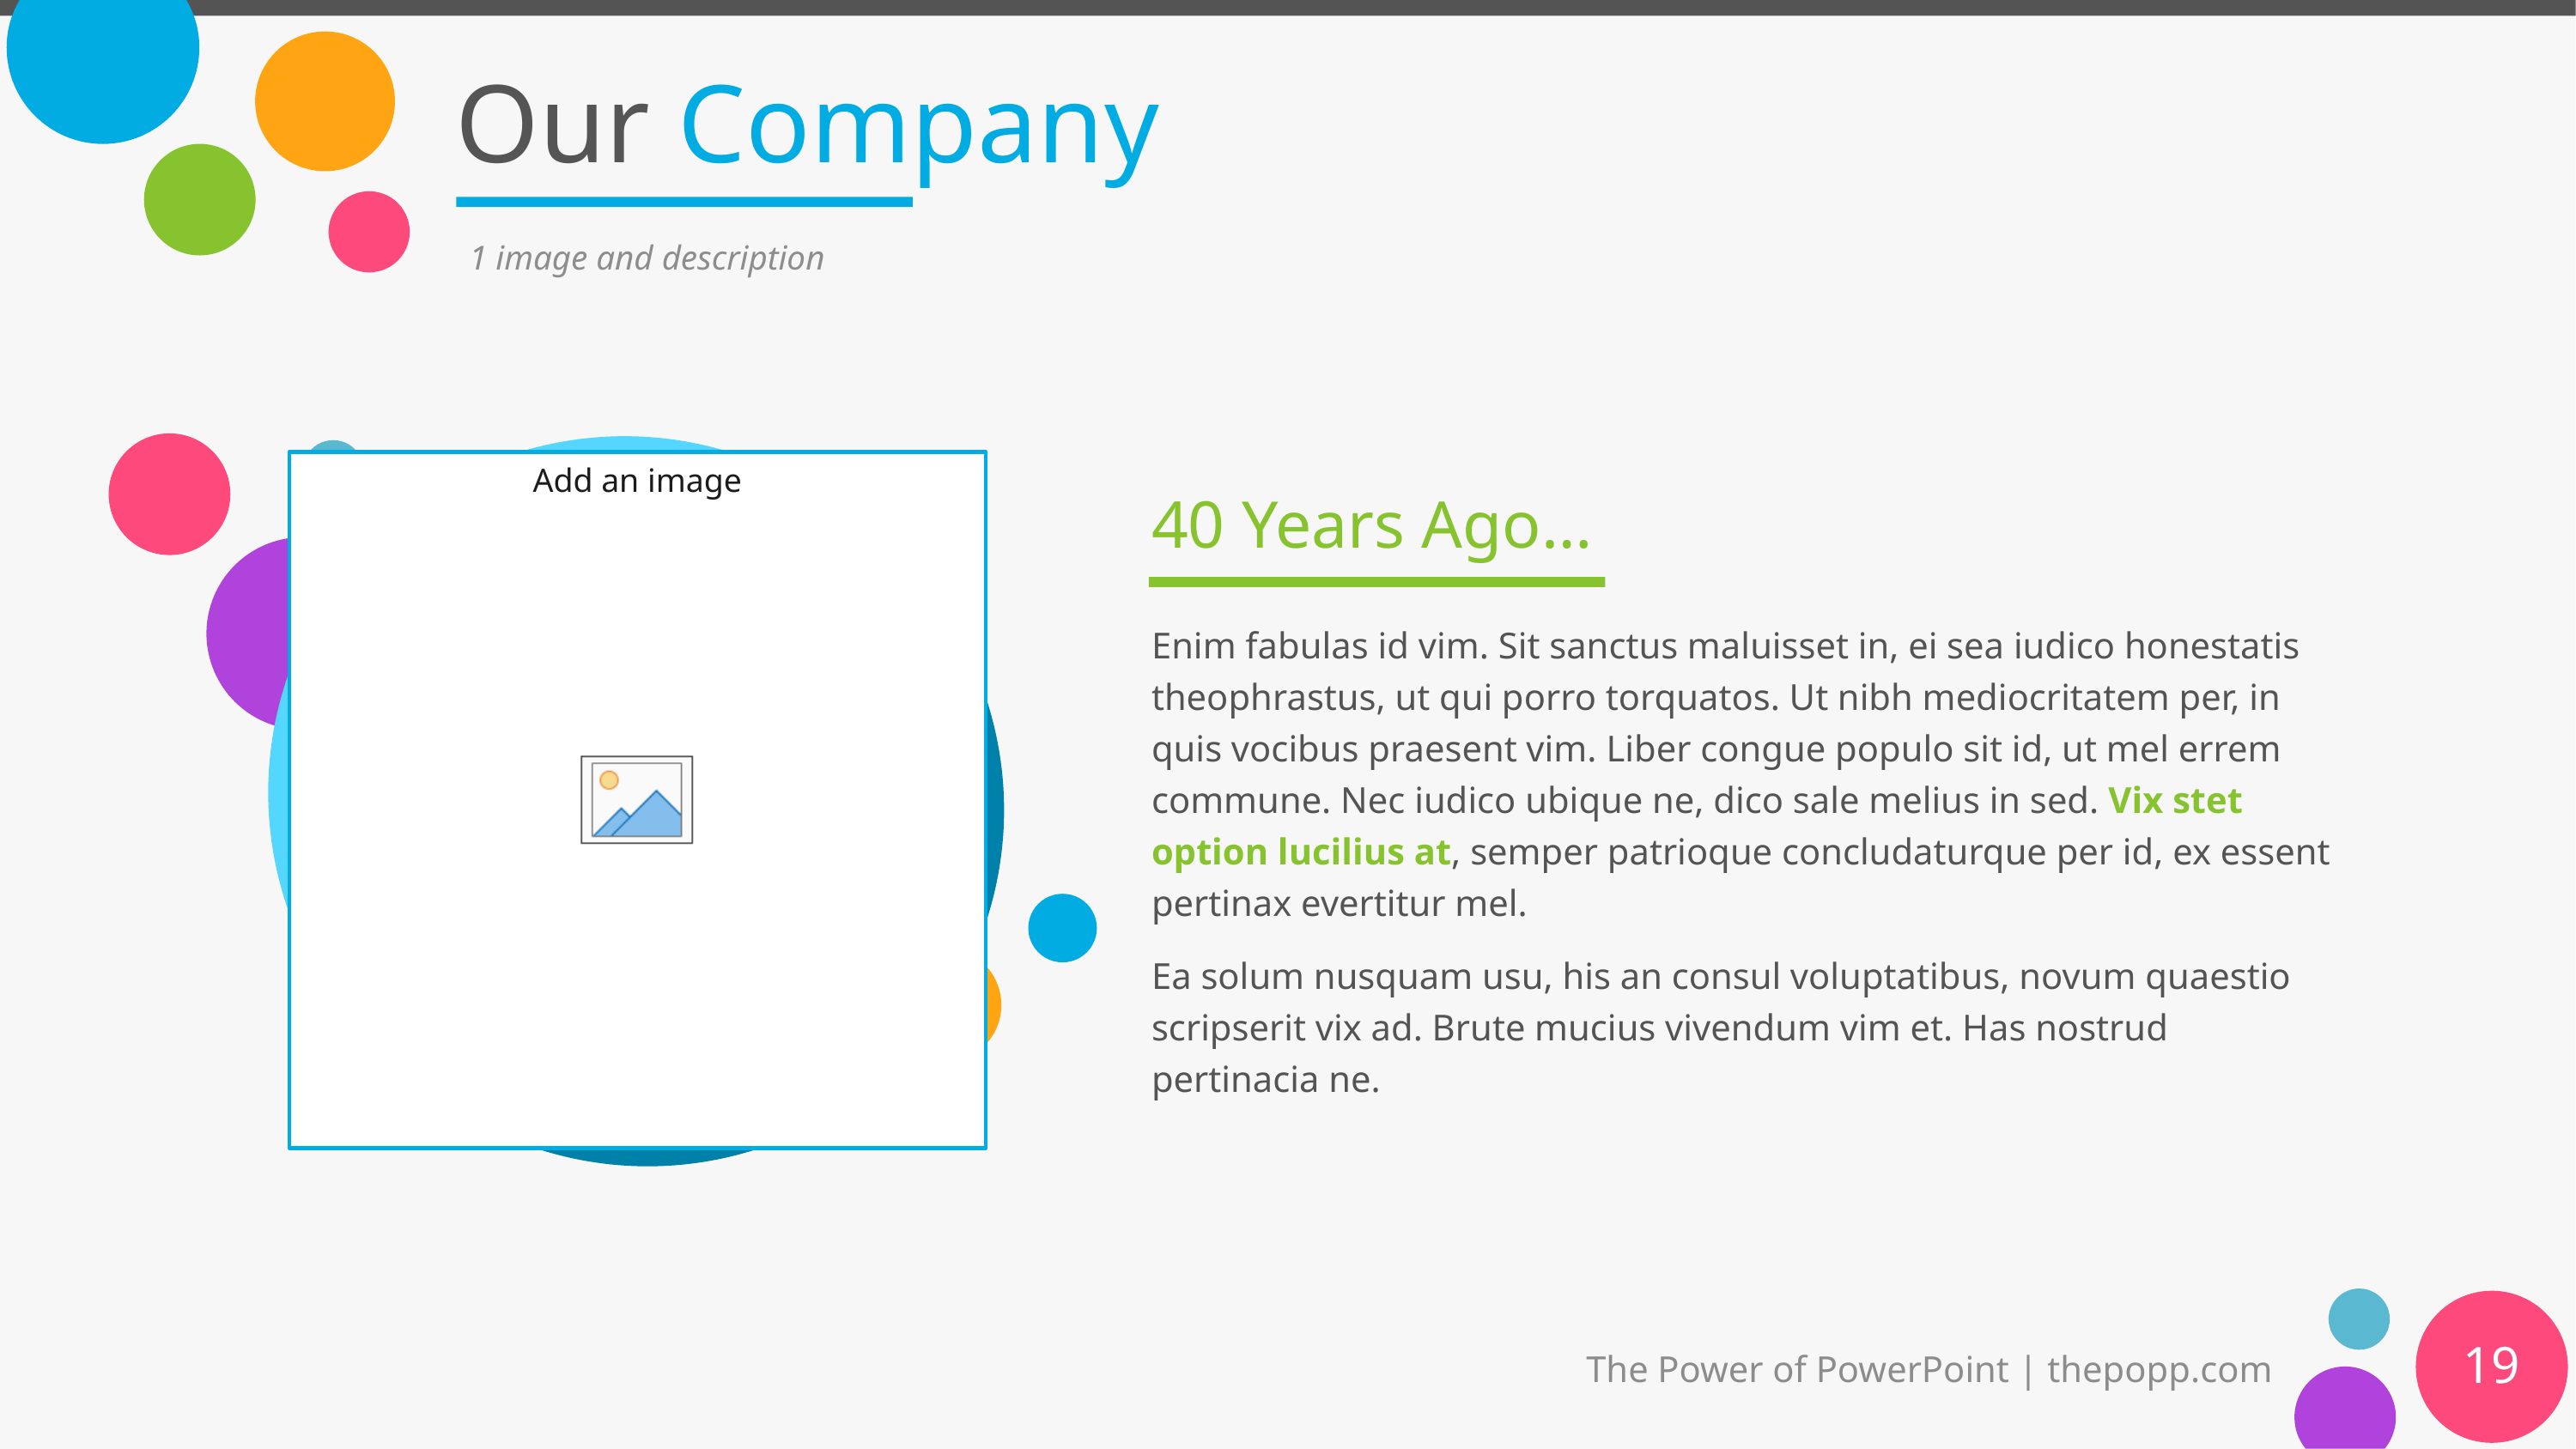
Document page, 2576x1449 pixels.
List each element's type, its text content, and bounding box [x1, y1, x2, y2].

slide_number 19 [2415, 1328, 2568, 1406]
list 1 image and description [446, 217, 2465, 288]
picture [292, 455, 983, 1145]
title Our Company [433, 34, 2454, 204]
list 40 Years Ago… [1128, 440, 2359, 573]
footer The Power of PowerPoint | thepopp.com [1479, 1332, 2296, 1410]
list Enim fabulas id vim. Sit sanctus maluisset in, ei sea iudico honestatis theophrastus, ut qui porro torquatos. Ut nibh mediocritatem per, in quis vocibus praesent vim. Liber congue populo sit id, ut mel errem commune. Nec iudico ubique ne, dico sale melius in sed. Vix stet option lucilius at, semper patrioque concludaturque per id, ex essent pertinax evertitur mel. Ea solum nusquam usu, his an consul voluptatibus, novum quaestio scripserit vix ad. Brute mucius vivendum vim et. Has nostrud pertinacia ne. [1128, 603, 2359, 1148]
